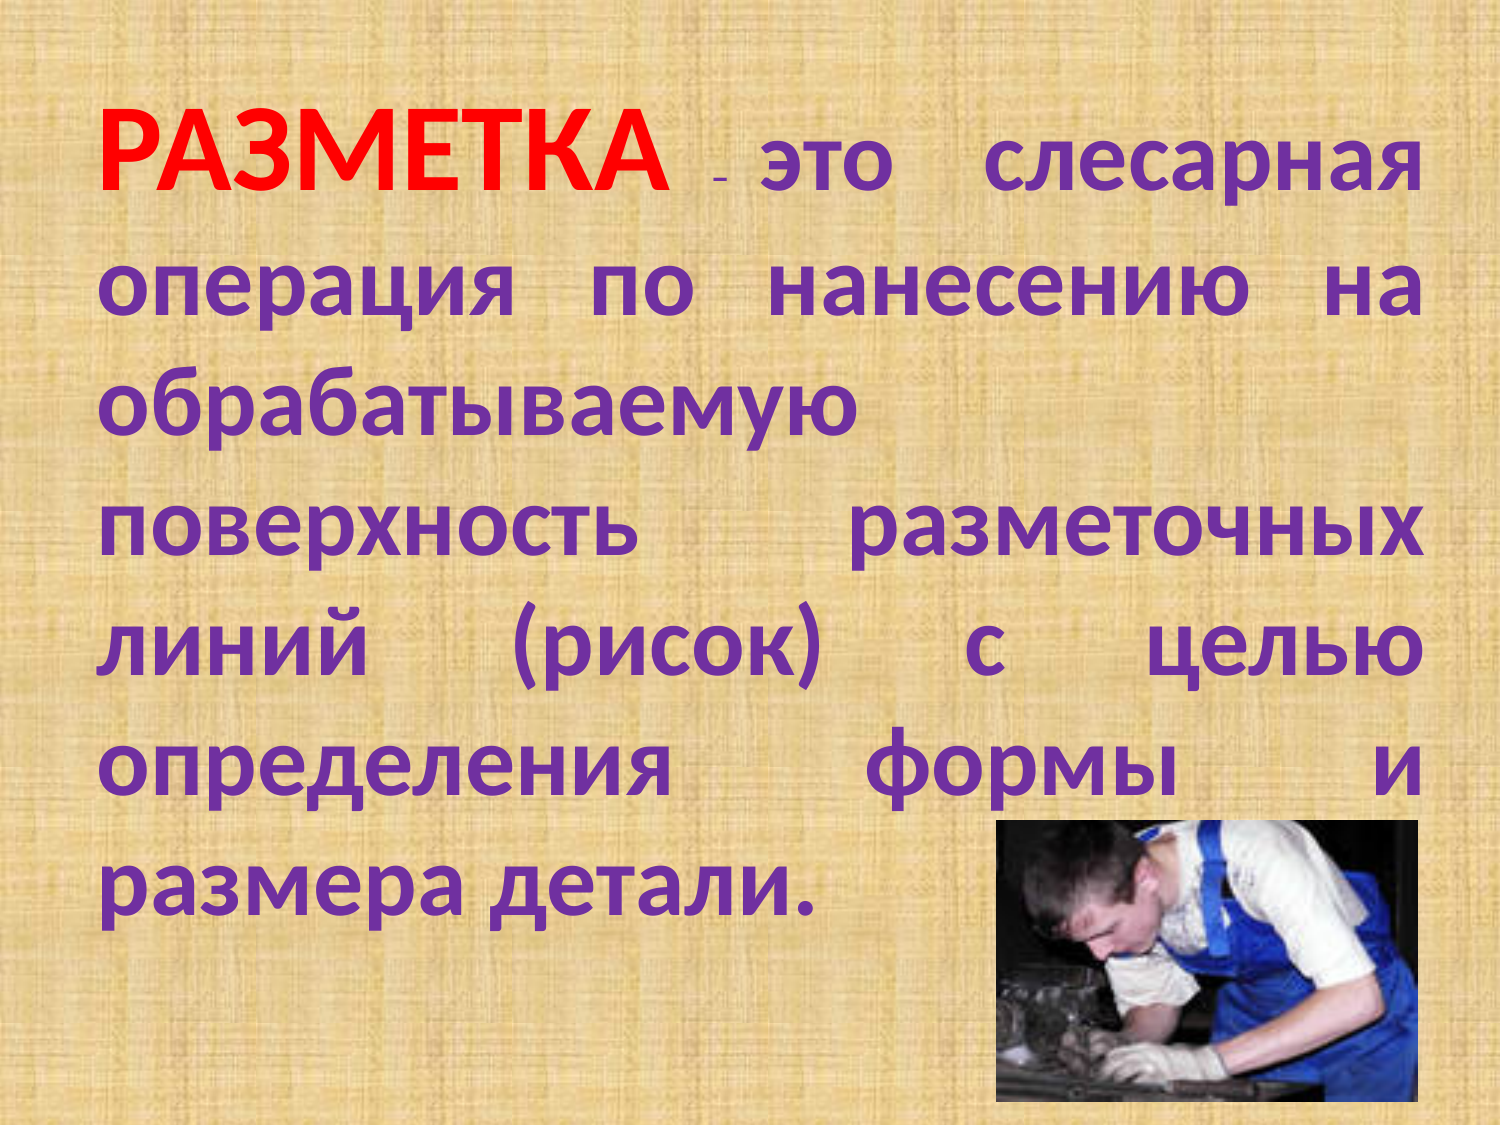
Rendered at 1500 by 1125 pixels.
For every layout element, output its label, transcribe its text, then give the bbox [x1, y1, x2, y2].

picture [0, 0, 1500, 1125]
text_box РАЗМЕТКА – это слесарная операция по нанесению на обрабатываемую поверхность разметочных линий (рисок) с целью определения формы и размера детали. [82, 58, 1442, 943]
